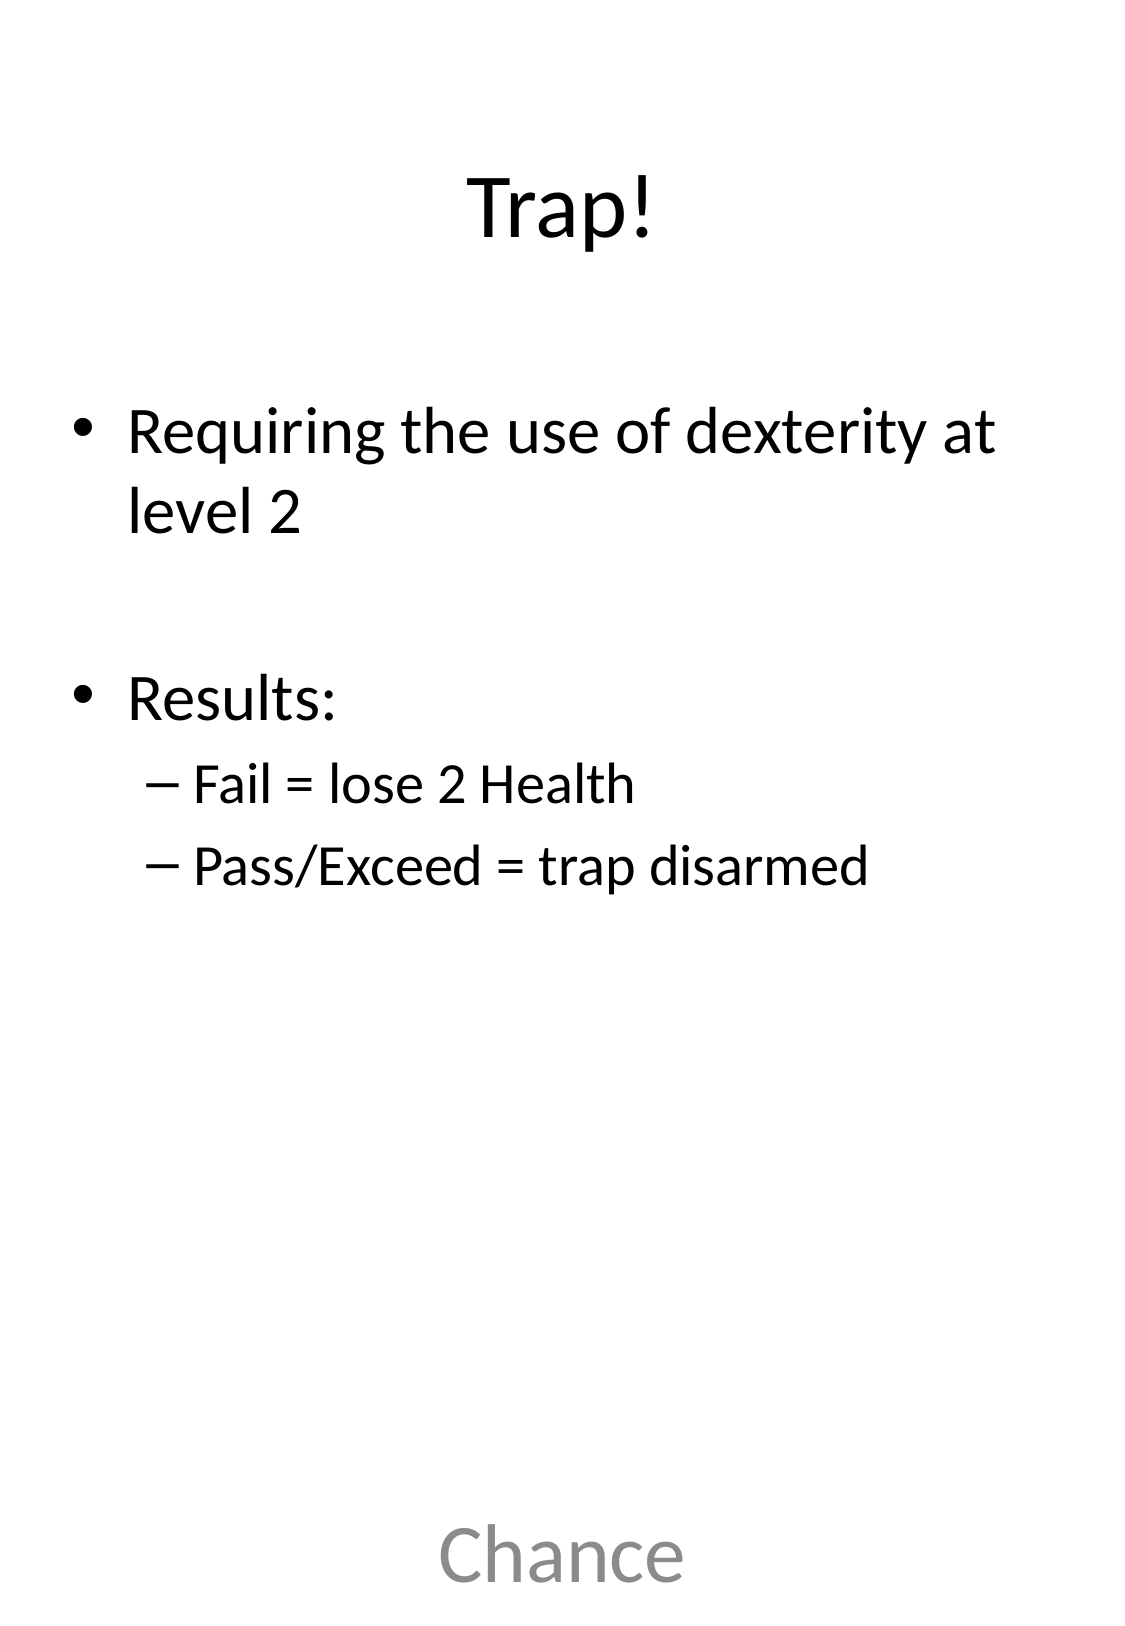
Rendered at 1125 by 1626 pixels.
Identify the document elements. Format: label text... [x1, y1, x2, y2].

footer Chance [384, 1506, 741, 1593]
list Requiring the use of dexterity at level 2 Results: Fail = lose 2 Health Pass/Exceed = trap disarmed [56, 379, 1069, 1452]
title Trap! [56, 65, 1069, 336]
